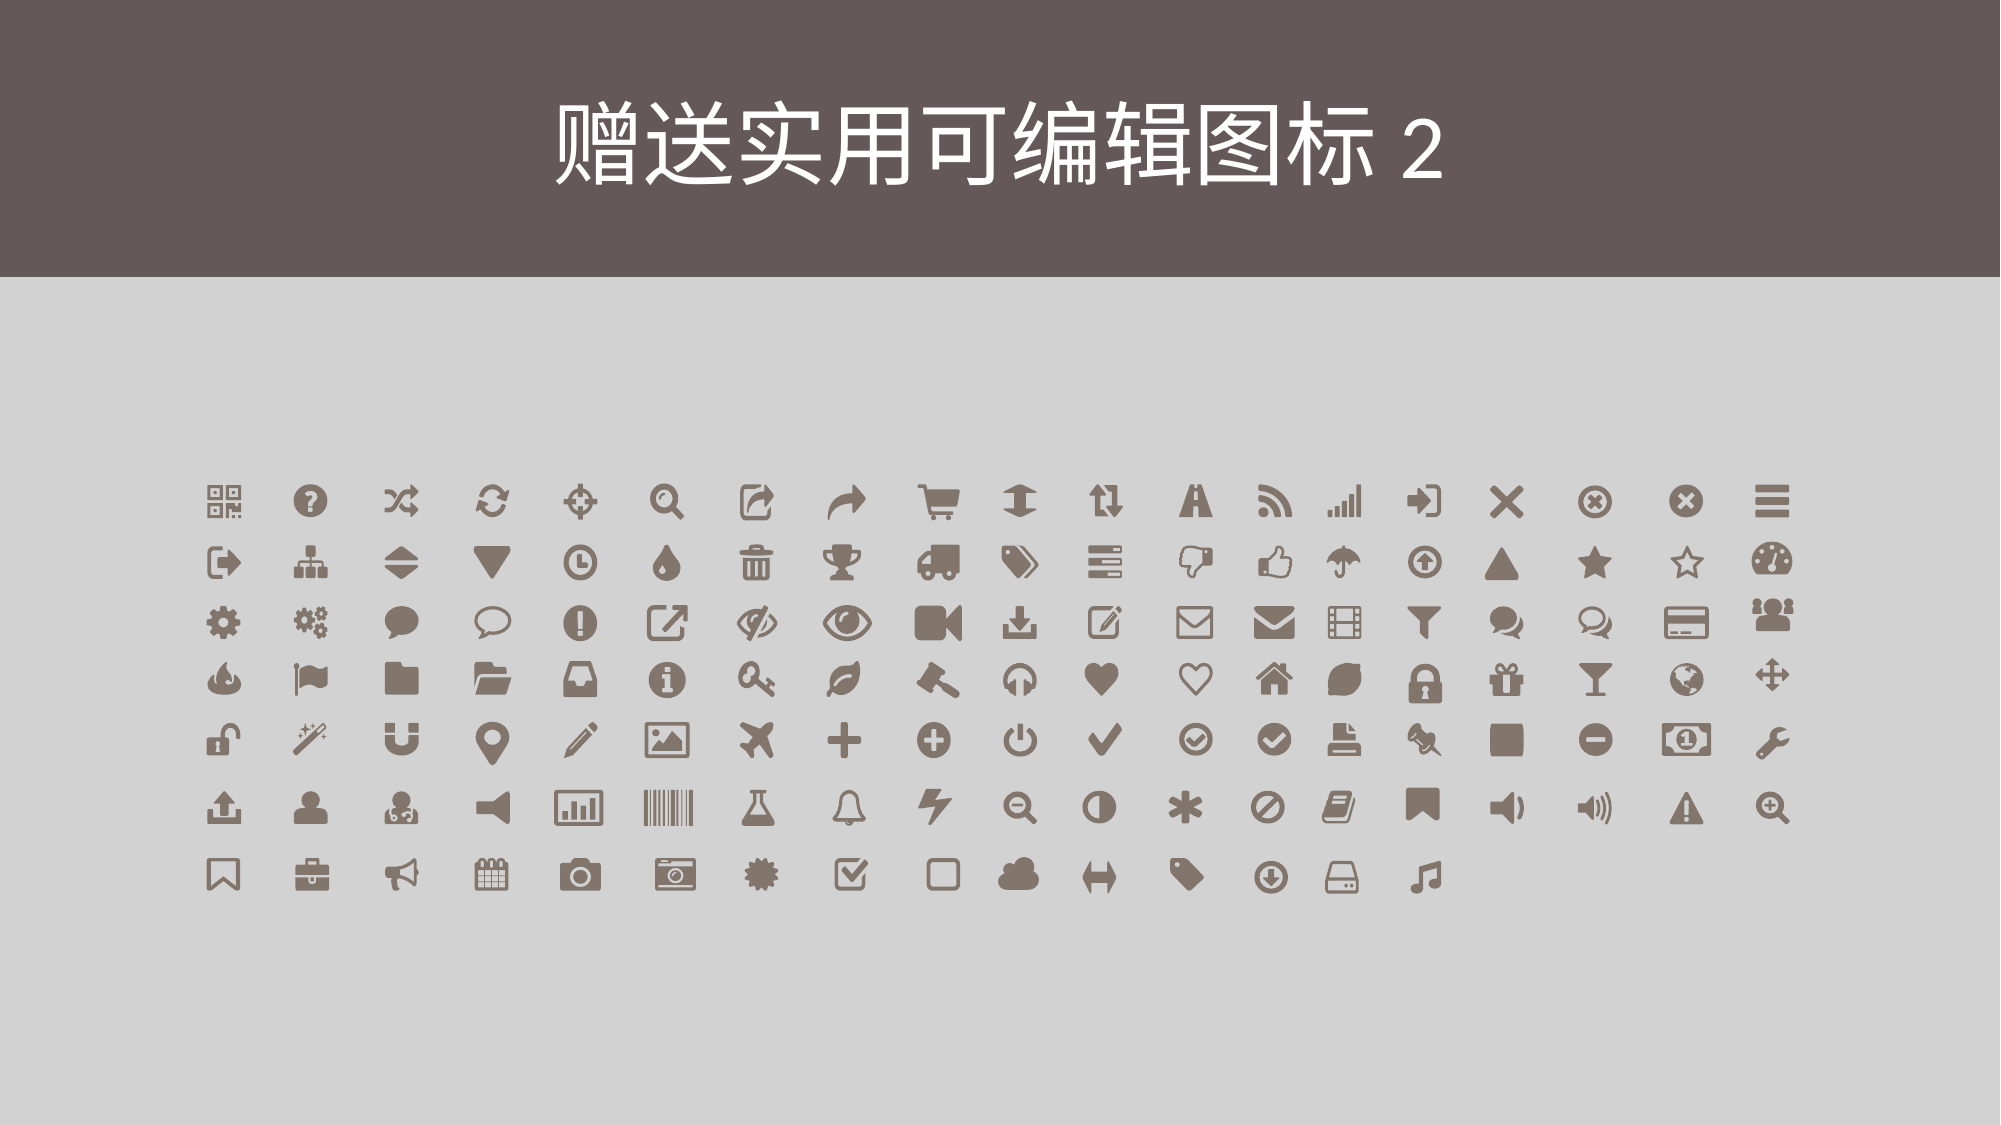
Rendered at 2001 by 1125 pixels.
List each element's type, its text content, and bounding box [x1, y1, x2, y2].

text_box [0, 0, 2000, 278]
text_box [206, 483, 1794, 894]
text_box 赠送实用可编辑图标2 [506, 79, 1493, 205]
